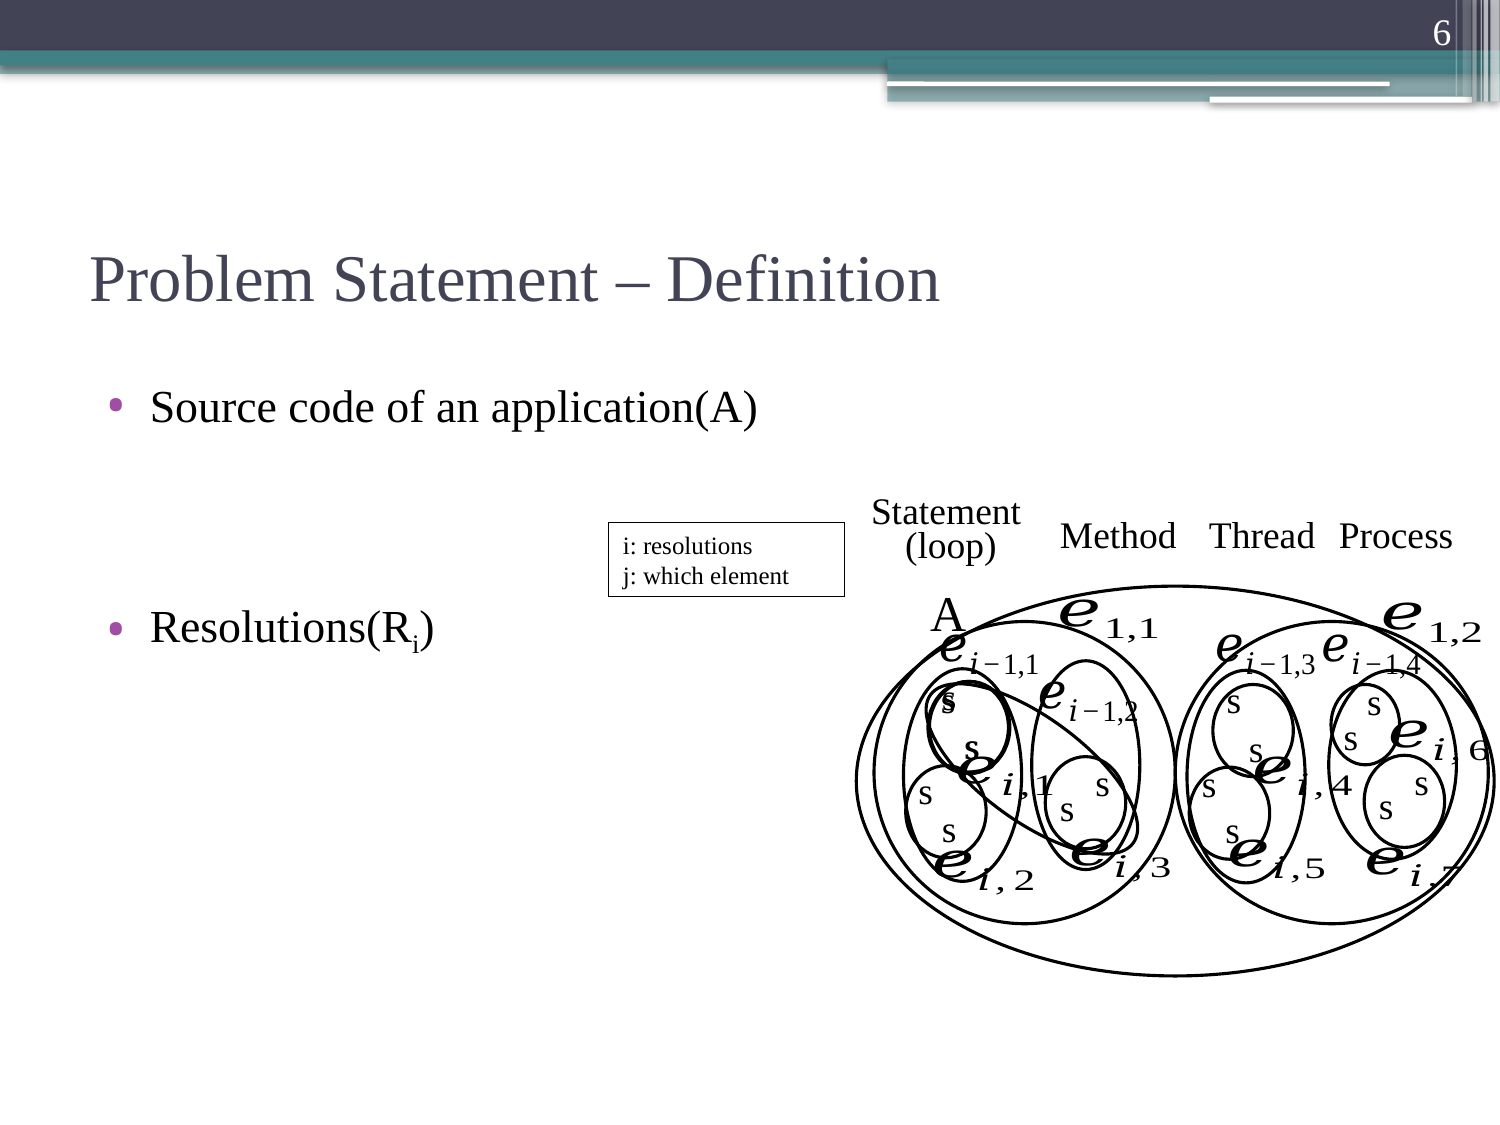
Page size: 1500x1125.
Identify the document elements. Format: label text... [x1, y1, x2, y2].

text_box [976, 584, 1366, 746]
text_box Thread [1194, 503, 1324, 564]
text_box Process [1324, 503, 1483, 564]
text_box [854, 668, 1457, 978]
text_box Method [1059, 503, 1194, 564]
text_box [1173, 619, 1490, 926]
text_box [872, 619, 1175, 926]
text_box i: resolutions j: which element [608, 522, 845, 597]
slide_number 6 [1341, 0, 1466, 61]
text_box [925, 668, 1011, 776]
text_box A [915, 574, 975, 649]
title Problem Statement – Definition [75, 187, 1425, 363]
text_box [1449, 726, 1496, 884]
text_box [1030, 659, 1142, 872]
text_box (loop) [890, 513, 1093, 574]
text_box Statement [856, 479, 1059, 540]
